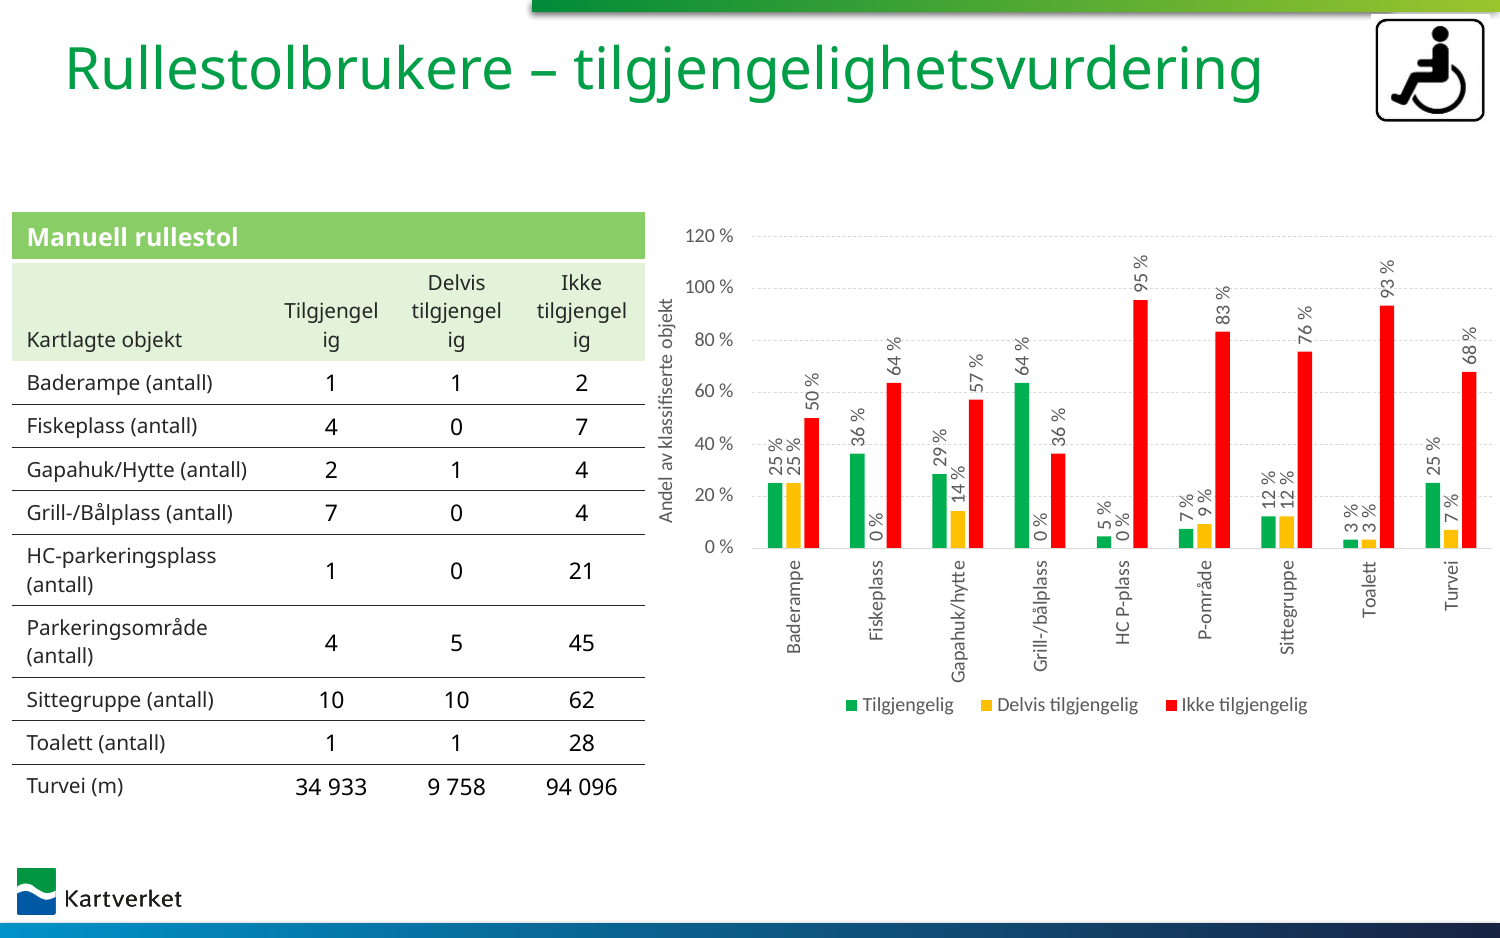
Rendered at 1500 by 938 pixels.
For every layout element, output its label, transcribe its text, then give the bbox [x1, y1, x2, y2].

table_cell 94 096 [519, 765, 645, 807]
table_cell 1 [269, 721, 394, 764]
table_cell 4 [519, 491, 638, 534]
table_cell 10 [394, 678, 519, 720]
text_box Rullestolbrukere – tilgjengelighetsvurdering [49, 12, 1372, 109]
table_cell Toalett (antall) [12, 721, 269, 764]
table_cell Gapahuk/Hytte (antall) [12, 448, 269, 490]
table_cell Turvei (m) [12, 765, 269, 807]
table_cell 2 [519, 361, 638, 404]
table_cell 1 [269, 361, 394, 404]
table_cell 0 [394, 405, 519, 447]
table_cell 34 933 [269, 765, 394, 807]
table_cell 4 [519, 448, 638, 490]
table_header Manuell rullestol [12, 212, 645, 259]
table_cell 4 [269, 606, 394, 677]
table_cell 9 758 [394, 765, 519, 807]
table_cell 2 [269, 448, 394, 490]
table_cell 7 [519, 405, 638, 447]
table_cell 28 [519, 721, 645, 764]
table_cell Delvis tilgjengelig [394, 263, 519, 361]
table_cell HC-parkeringsplass (antall) [12, 535, 269, 605]
table_cell Parkeringsområde (antall) [12, 606, 269, 677]
table_cell 1 [394, 448, 519, 490]
table_cell 0 [394, 535, 519, 605]
table_cell Baderampe (antall) [12, 361, 269, 404]
table_cell Fiskeplass (antall) [12, 405, 269, 447]
table_cell 1 [394, 361, 519, 404]
table_cell 62 [519, 678, 638, 720]
table_cell 10 [269, 678, 394, 720]
table_cell 1 [269, 535, 394, 605]
table_cell 4 [269, 405, 394, 447]
table_cell 1 [394, 721, 519, 764]
table_cell Kartlagte objekt [12, 263, 269, 361]
table_cell 0 [394, 491, 519, 534]
table_cell 21 [519, 535, 638, 605]
table_cell Ikke tilgjengelig [519, 263, 638, 361]
picture [1371, 13, 1491, 127]
table_cell Grill-/Bålplass (antall) [12, 491, 269, 534]
table_cell Tilgjengelig [269, 263, 394, 361]
table_cell 45 [519, 606, 638, 677]
table_cell 5 [394, 606, 519, 677]
picture [643, 218, 1500, 728]
table_cell 7 [269, 491, 394, 534]
table_cell Sittegruppe (antall) [12, 678, 269, 720]
